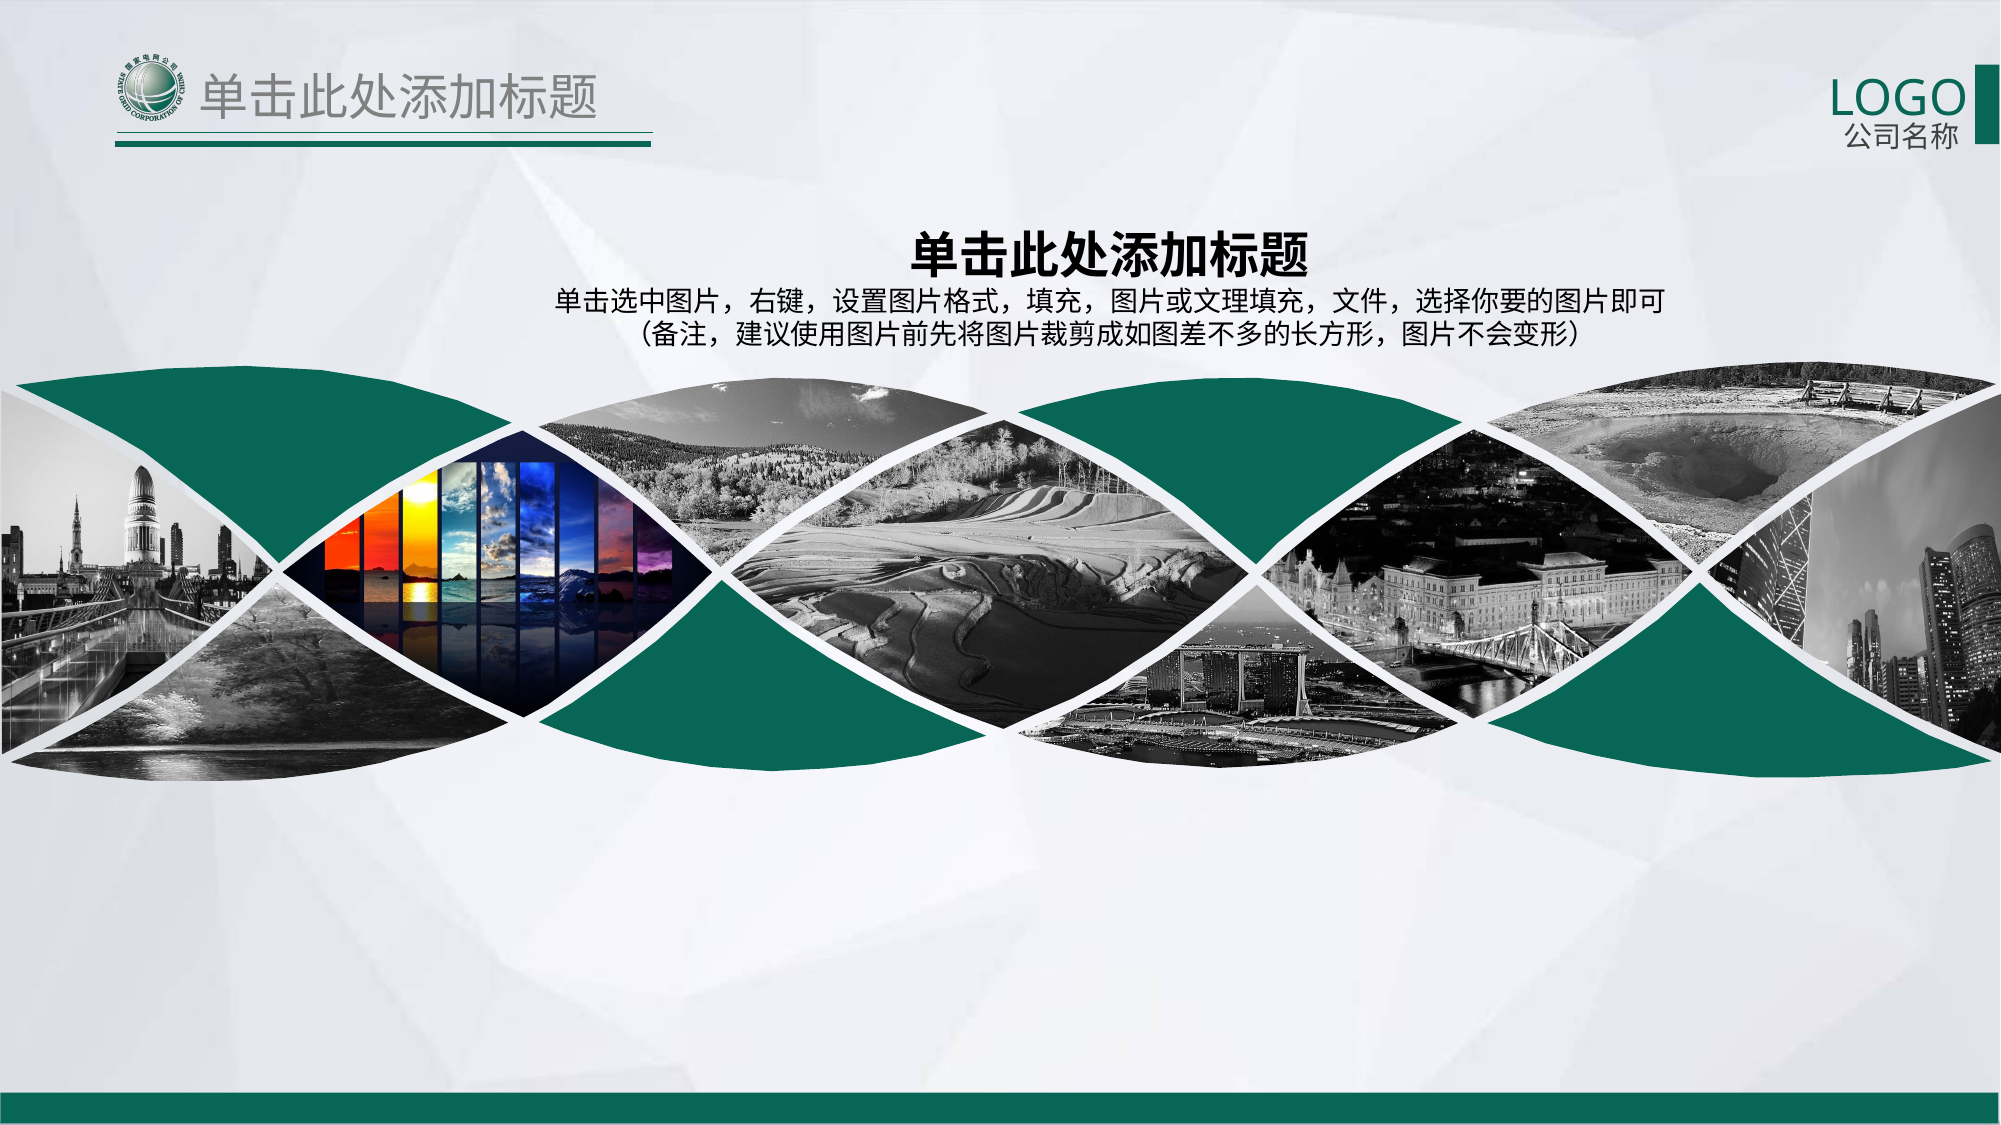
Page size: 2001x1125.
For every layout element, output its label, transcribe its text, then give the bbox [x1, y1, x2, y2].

text_box [12, 364, 515, 565]
text_box [0, 388, 275, 757]
text_box [1259, 428, 1695, 720]
text_box [1974, 64, 2000, 145]
picture [0, 0, 2001, 1125]
text_box LOGO [1813, 58, 1983, 134]
text_box 单击此处添加标题 单击选中图片，右键，设置图片格式，填充，图片或文理填充，文件，选择你要的图片即可 （备注，建议使用图片前先将图片裁剪成如图差不多的长方形，图片不会变形） [495, 215, 1725, 358]
text_box [280, 429, 714, 719]
text_box 单击此处添加标题 [183, 58, 614, 132]
text_box [1483, 360, 2000, 567]
text_box 公司名称 [1828, 111, 1976, 161]
text_box [535, 376, 991, 569]
text_box [1704, 393, 2000, 754]
text_box [728, 418, 1251, 730]
text_box [1484, 581, 1996, 779]
text_box [1014, 583, 1461, 769]
text_box [1014, 376, 1465, 566]
text_box [0, 1092, 2000, 1124]
text_box [7, 581, 511, 782]
text_box [536, 578, 990, 773]
